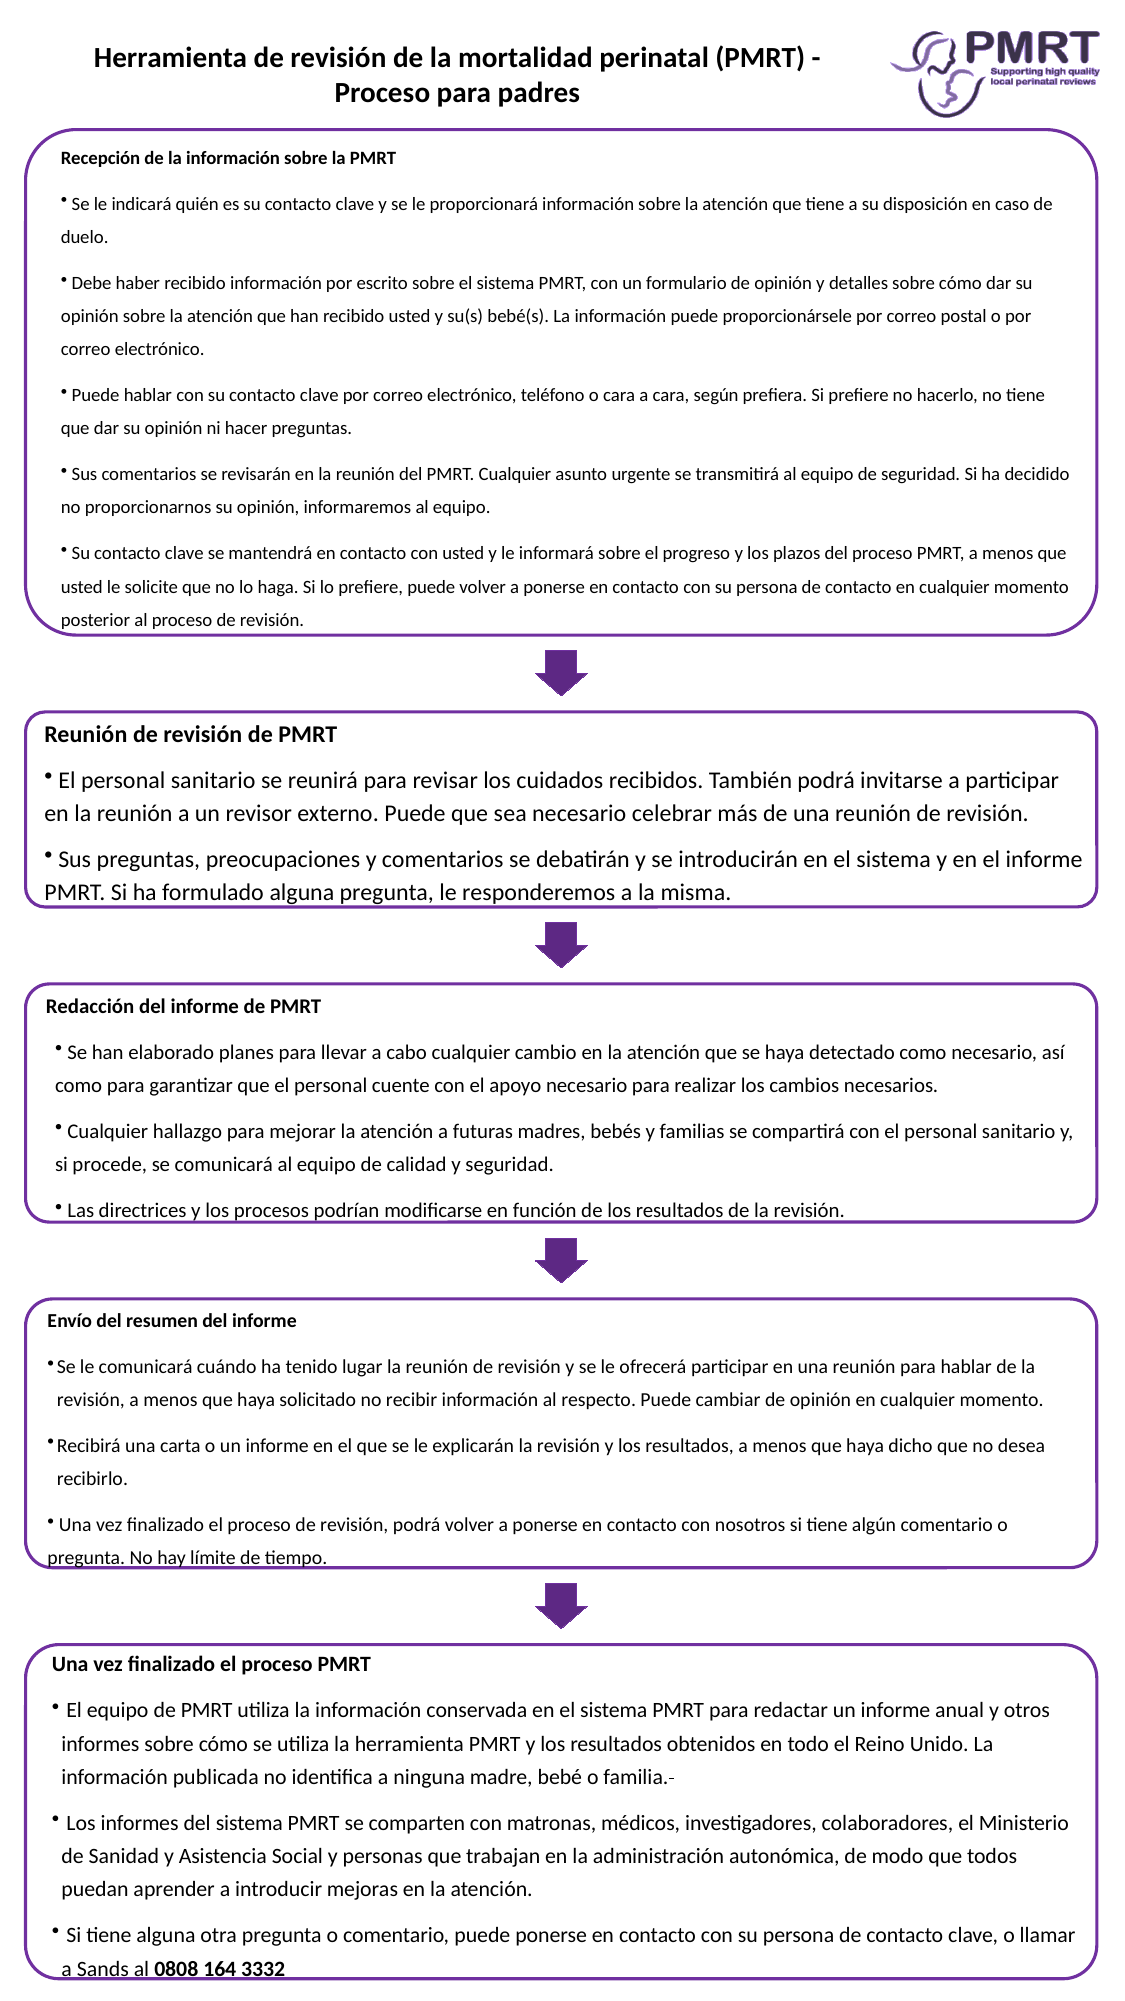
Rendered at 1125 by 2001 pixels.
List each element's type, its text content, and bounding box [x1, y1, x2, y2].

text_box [22, 128, 1100, 1981]
text_box Herramienta de revisión de la mortalidad perinatal (PMRT) - Proceso para padres [44, 31, 871, 116]
picture [889, 31, 1100, 118]
